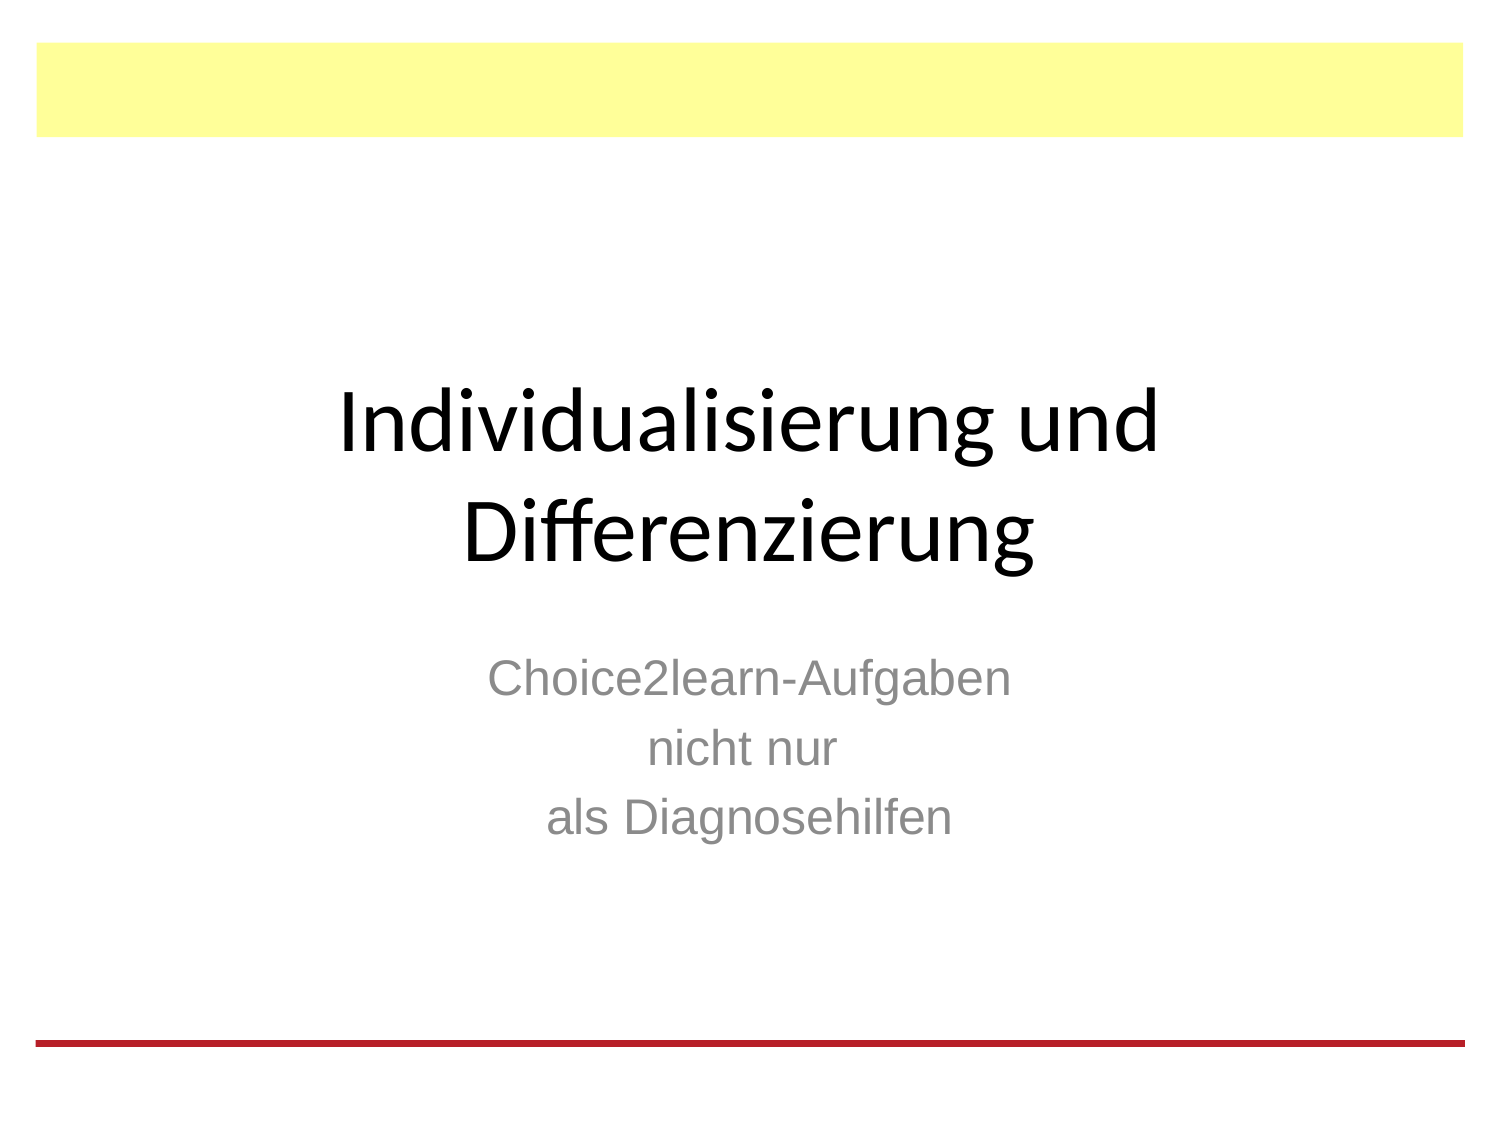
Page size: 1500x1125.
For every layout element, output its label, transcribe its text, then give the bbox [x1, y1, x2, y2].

title Individualisierung und Differenzierung [112, 349, 1388, 591]
subtitle Choice2learn-Aufgaben nicht nur als Diagnosehilfen [225, 637, 1275, 870]
